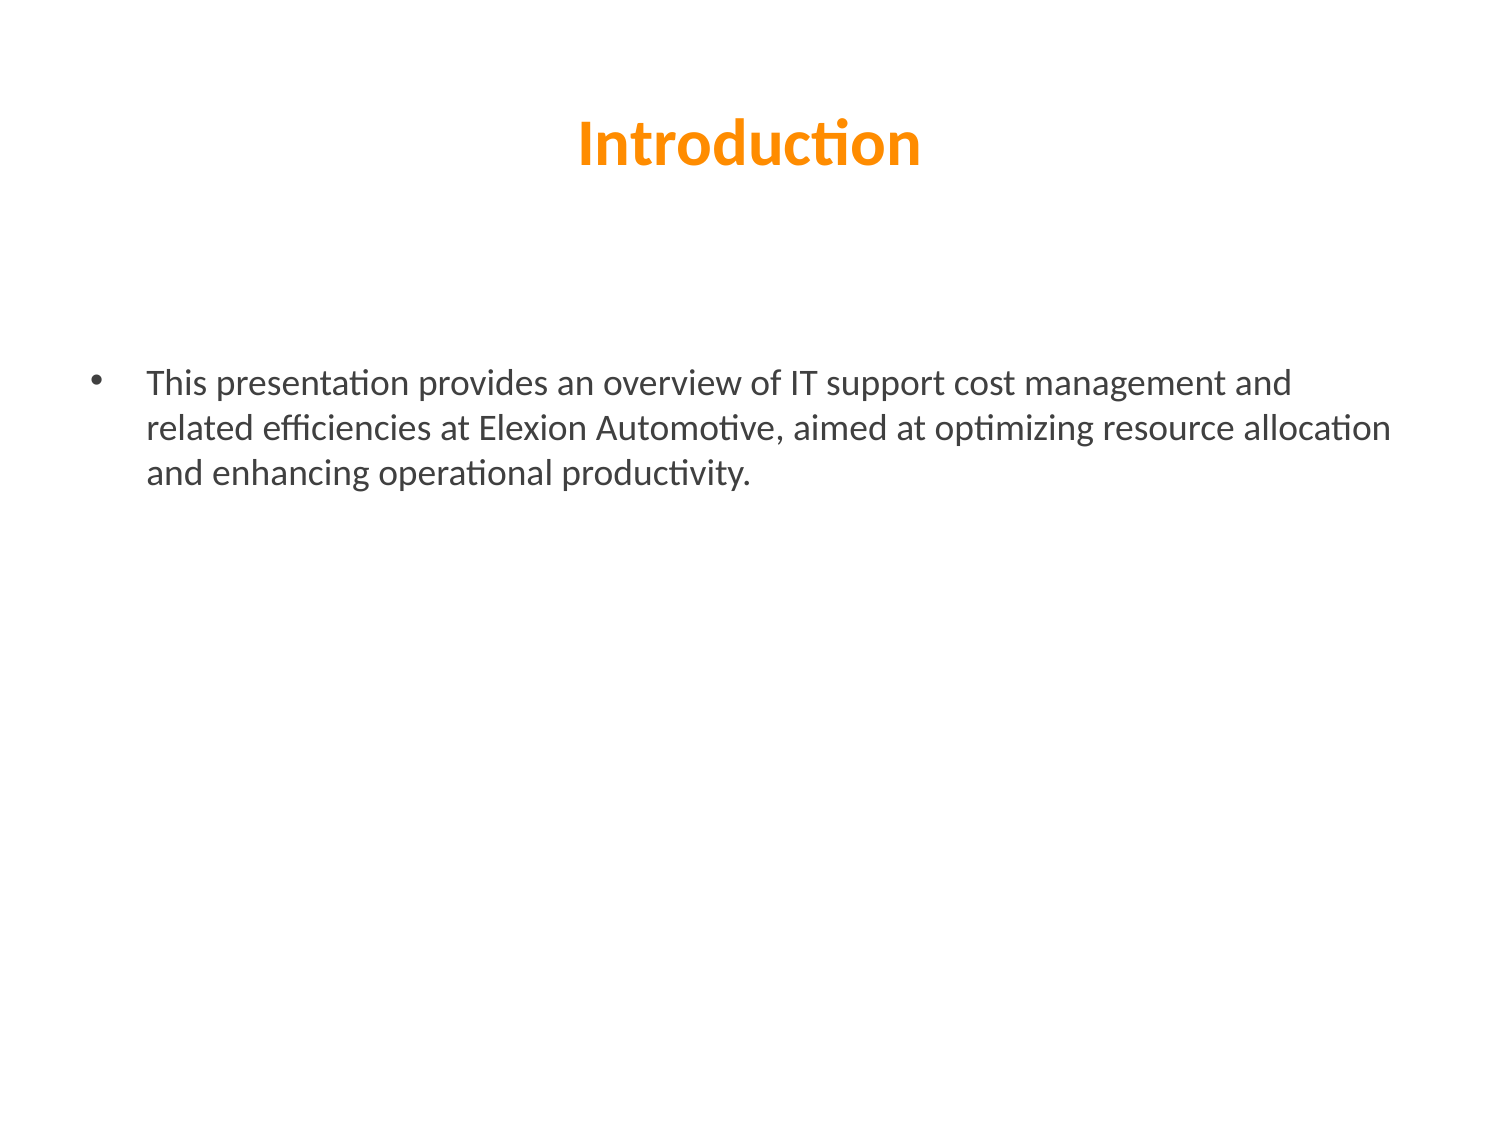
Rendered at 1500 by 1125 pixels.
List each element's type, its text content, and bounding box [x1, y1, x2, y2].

title Introduction [75, 45, 1425, 233]
list This presentation provides an overview of IT support cost management and related efficiencies at Elexion Automotive, aimed at optimizing resource allocation and enhancing operational productivity. [75, 262, 1425, 1005]
